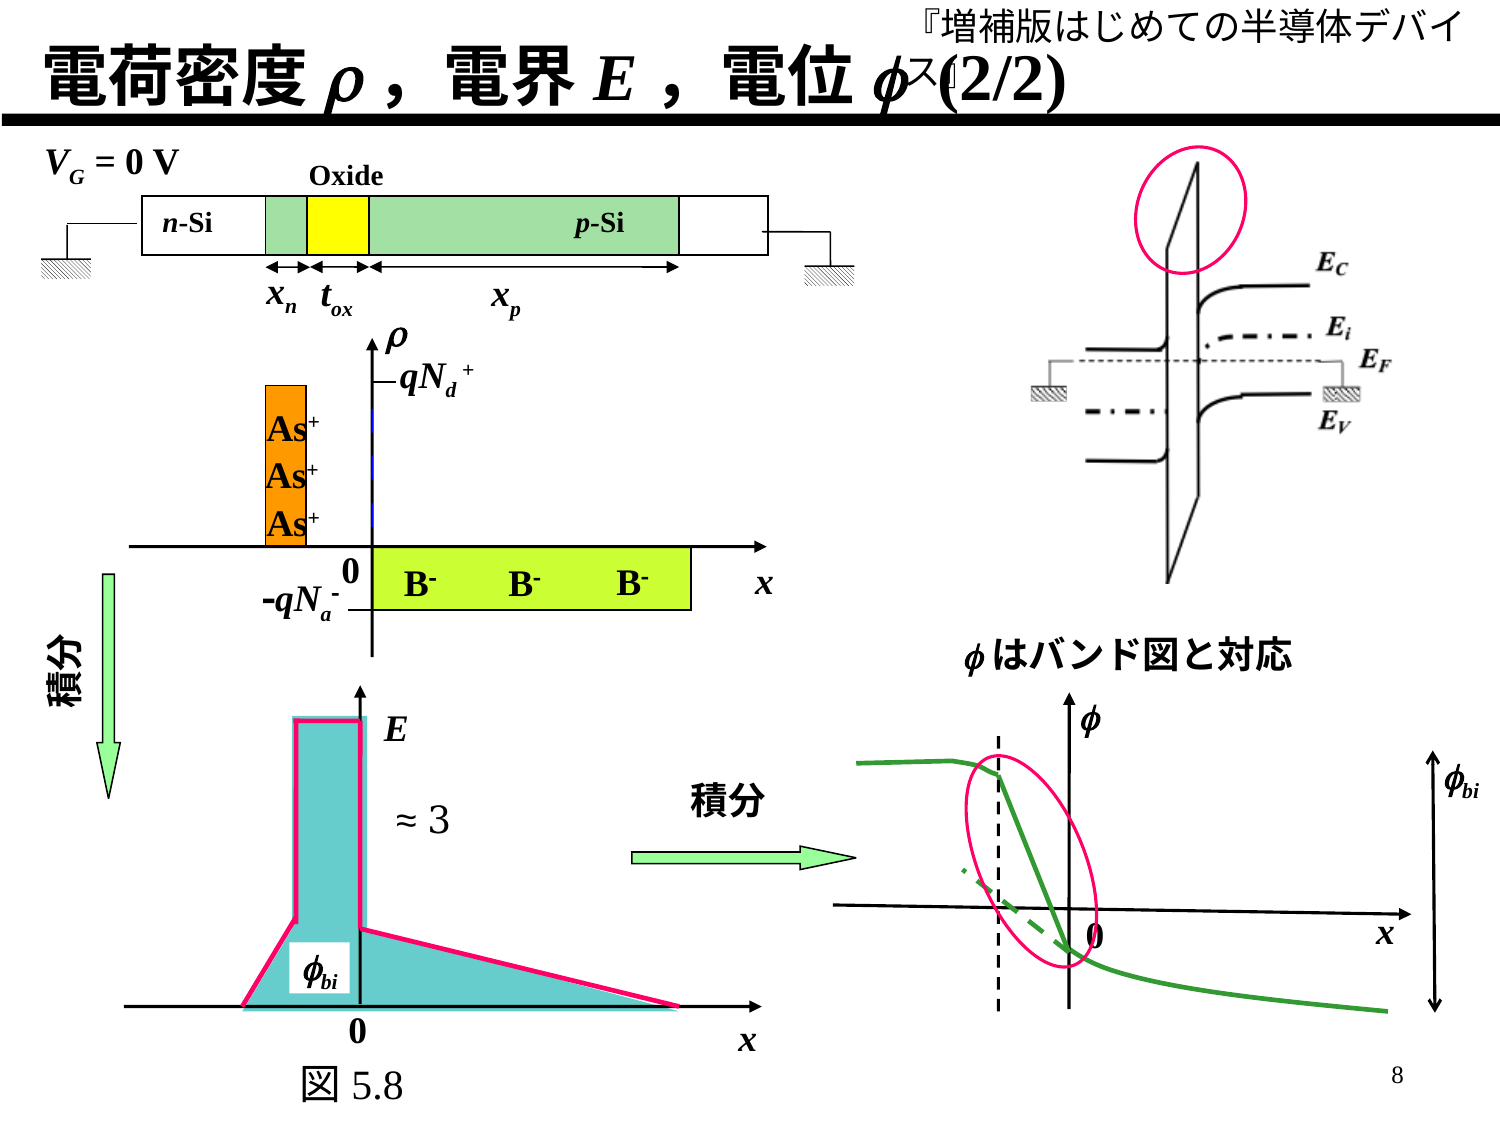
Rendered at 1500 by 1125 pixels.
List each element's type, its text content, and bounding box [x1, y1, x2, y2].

text_box 図5.8 [284, 1066, 419, 1116]
text_box xn [266, 268, 298, 306]
text_box n-Si [147, 196, 231, 246]
text_box [310, 260, 370, 274]
text_box [804, 267, 855, 286]
text_box fはバンド図と対応 [962, 631, 1288, 677]
text_box tox [320, 269, 354, 306]
text_box [41, 260, 91, 279]
text_box [265, 196, 308, 256]
text_box [369, 196, 680, 256]
text_box VG = 0 V [44, 137, 180, 189]
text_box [123, 684, 762, 1059]
text_box [1165, 146, 1230, 159]
text_box [768, 846, 803, 870]
text_box 積分 [41, 633, 87, 709]
text_box [265, 260, 311, 274]
text_box [141, 196, 265, 256]
text_box [308, 199, 369, 256]
text_box p-Si [560, 196, 668, 246]
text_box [808, 692, 1500, 1013]
text_box [370, 260, 680, 274]
text_box [96, 574, 118, 799]
text_box Oxide [293, 148, 443, 199]
picture [1030, 160, 1404, 584]
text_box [128, 308, 774, 658]
text_box [680, 196, 768, 256]
title 電荷密度r，電界E，電位f (2/2) [41, 30, 1417, 114]
text_box 『増補版はじめての半導体デバイス』 [888, 0, 1495, 101]
text_box xp [491, 269, 522, 306]
